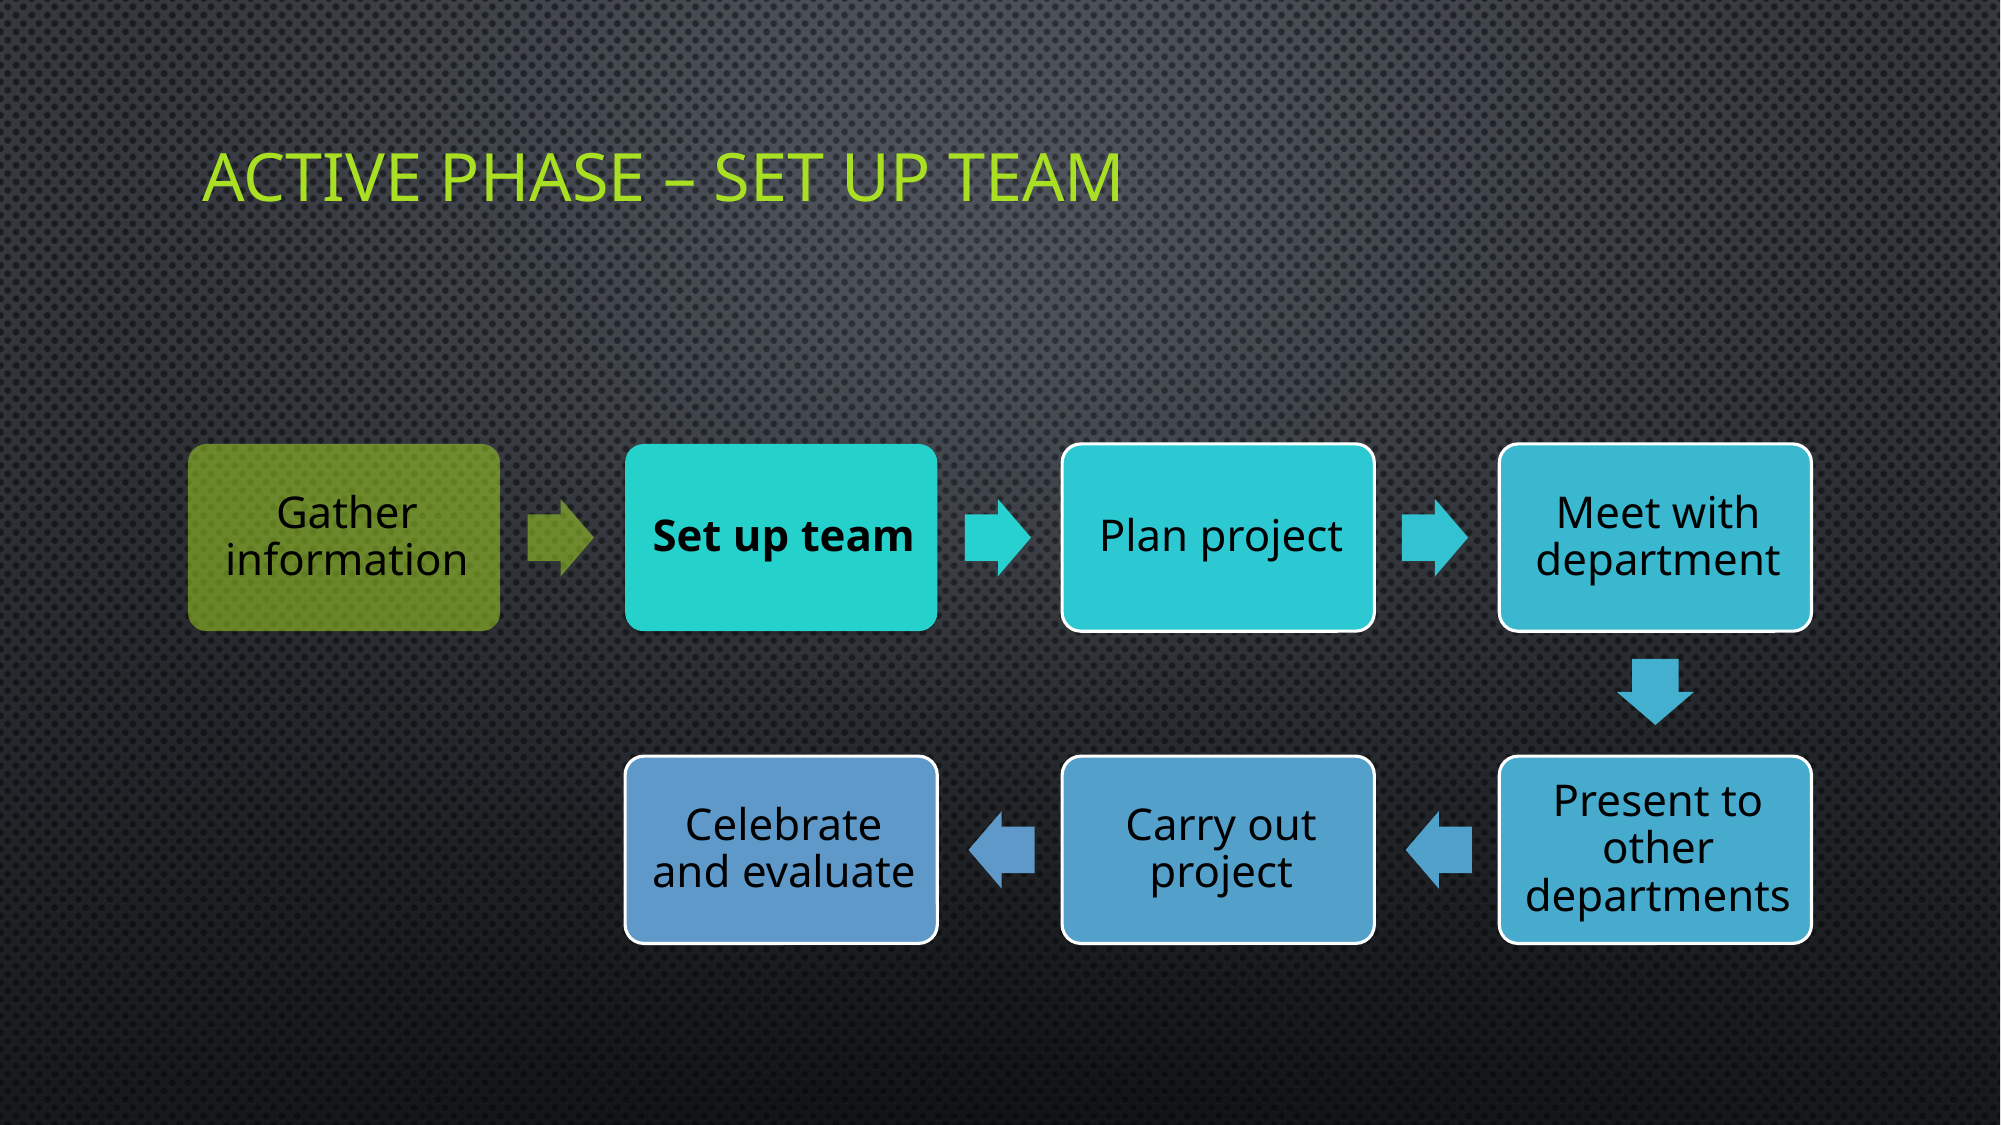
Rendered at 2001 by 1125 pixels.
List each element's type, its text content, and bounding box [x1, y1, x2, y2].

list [186, 437, 1813, 951]
title Active Phase – Set up team [187, 99, 1813, 250]
